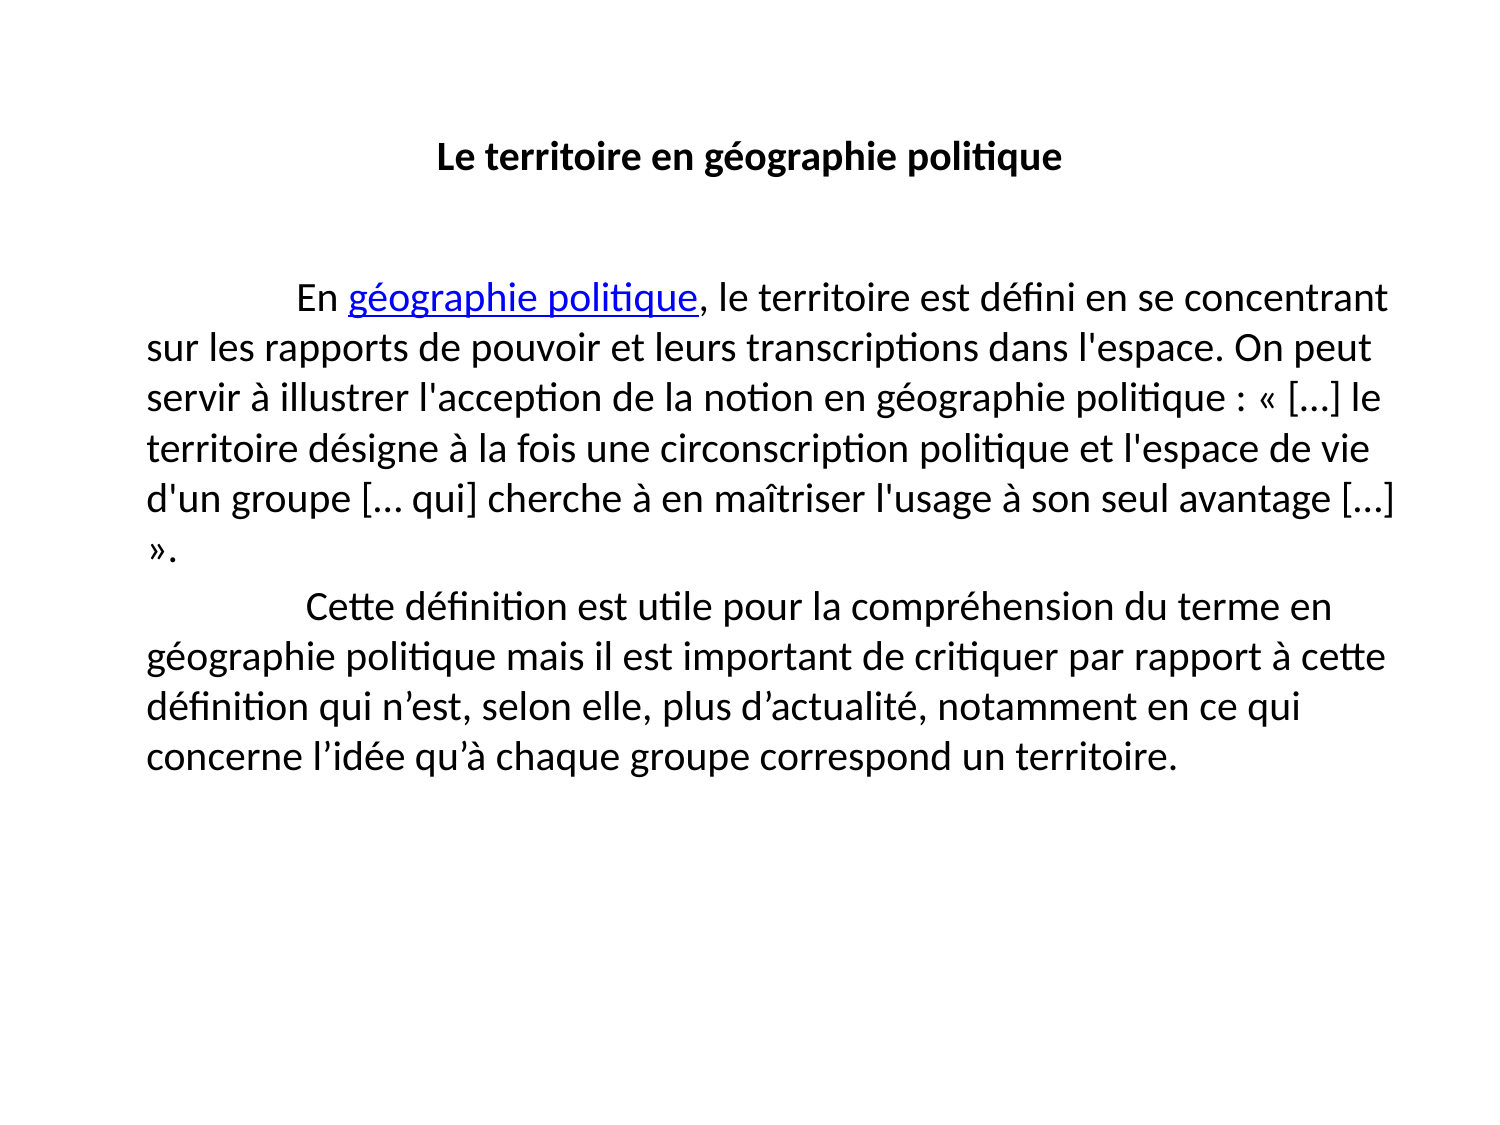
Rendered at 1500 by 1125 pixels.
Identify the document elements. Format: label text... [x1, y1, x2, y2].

title Le territoire en géographie politique [75, 125, 1425, 233]
list En géographie politique, le territoire est défini en se concentrant sur les rapports de pouvoir et leurs transcriptions dans l'espace. On peut servir à illustrer l'acception de la notion en géographie politique : « […] le territoire désigne à la fois une circonscription politique et l'espace de vie d'un groupe [… qui] cherche à en maîtriser l'usage à son seul avantage […] ». Cette définition est utile pour la compréhension du terme en géographie politique mais il est important de critiquer par rapport à cette définition qui n’est, selon elle, plus d’actualité, notamment en ce qui concerne l’idée qu’à chaque groupe correspond un territoire. [75, 262, 1425, 1005]
